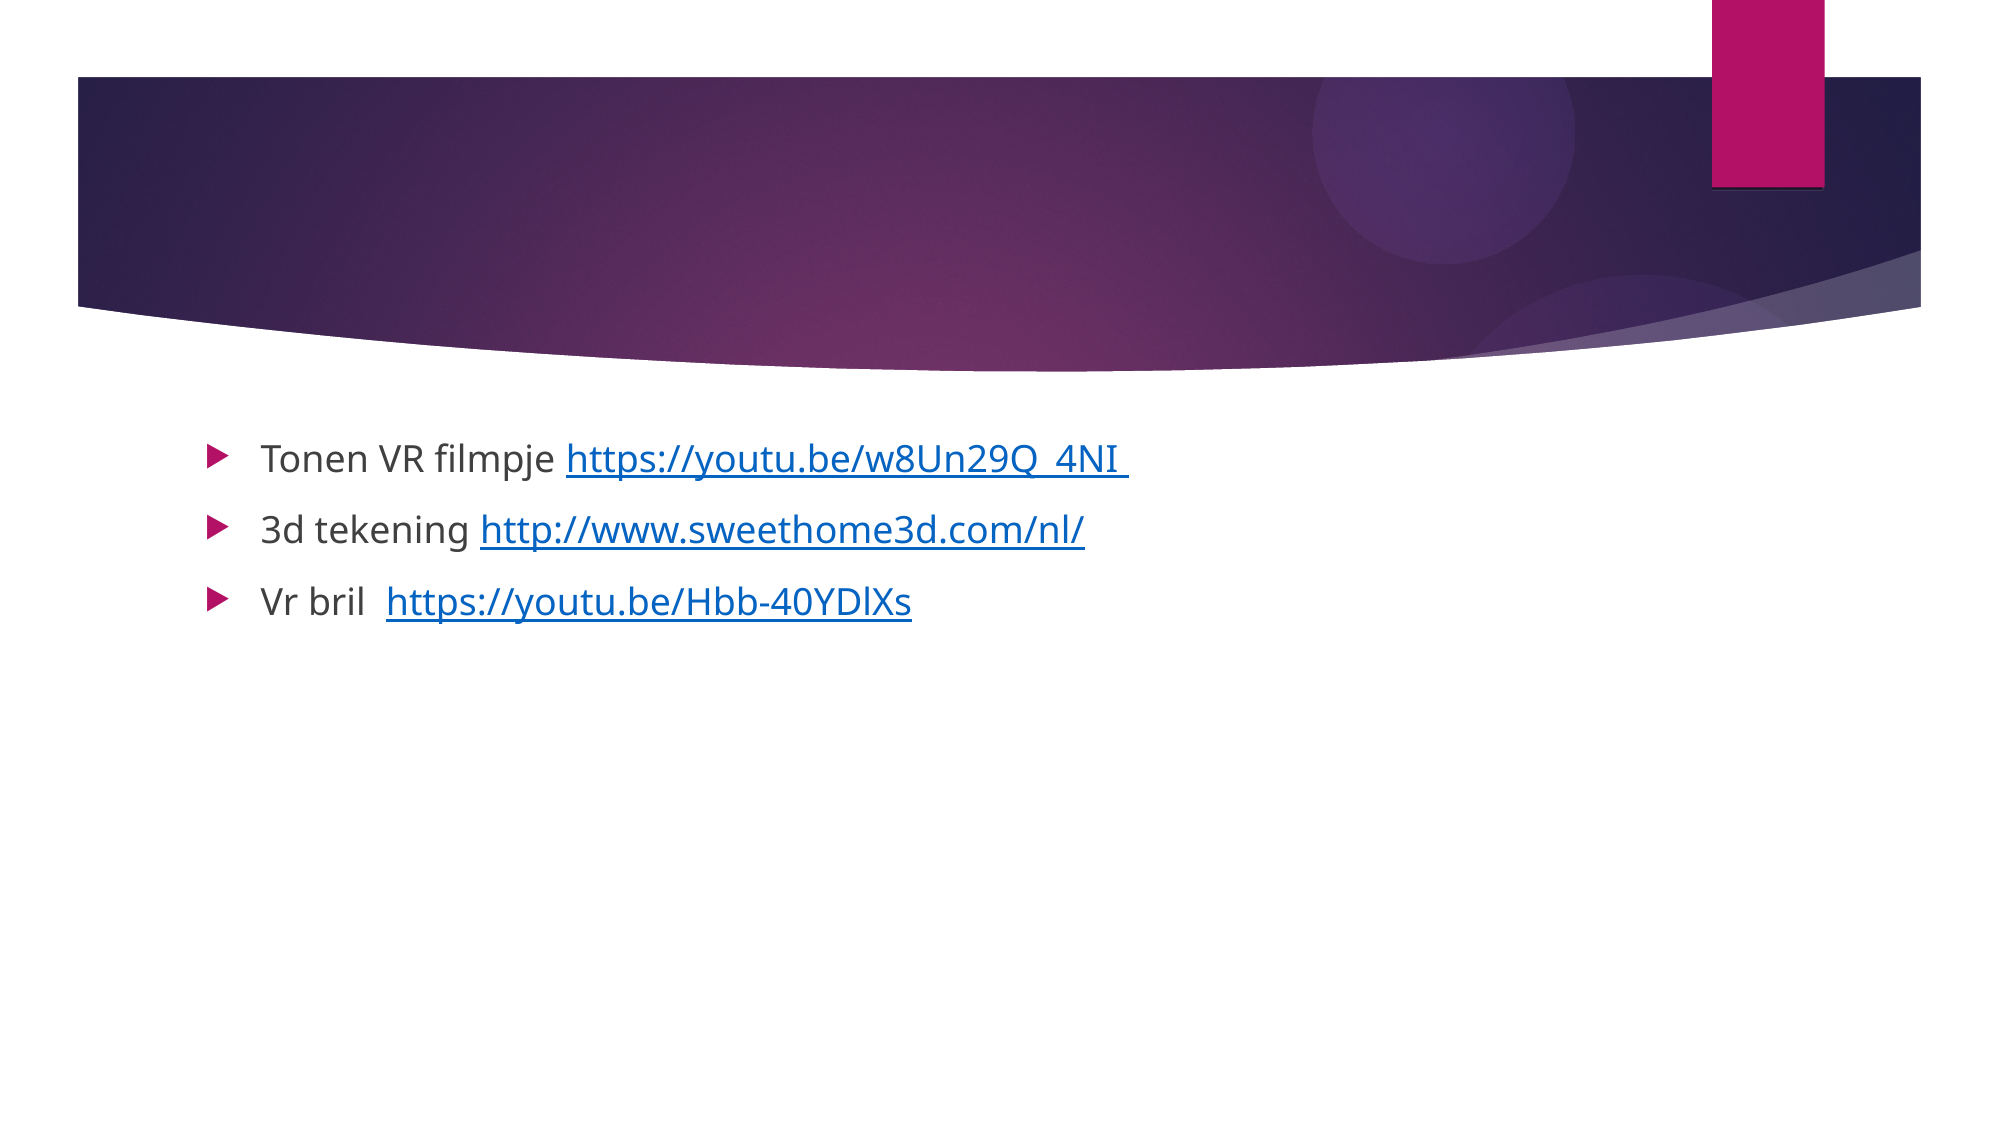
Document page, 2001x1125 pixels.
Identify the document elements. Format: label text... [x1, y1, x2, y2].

picture [79, 78, 1920, 371]
list Tonen VR filmpje https://youtu.be/w8Un29Q_4NI 3d tekening http://www.sweethome3d.com/nl/ Vr bril https://youtu.be/Hbb-40YDlXs [189, 427, 1638, 988]
